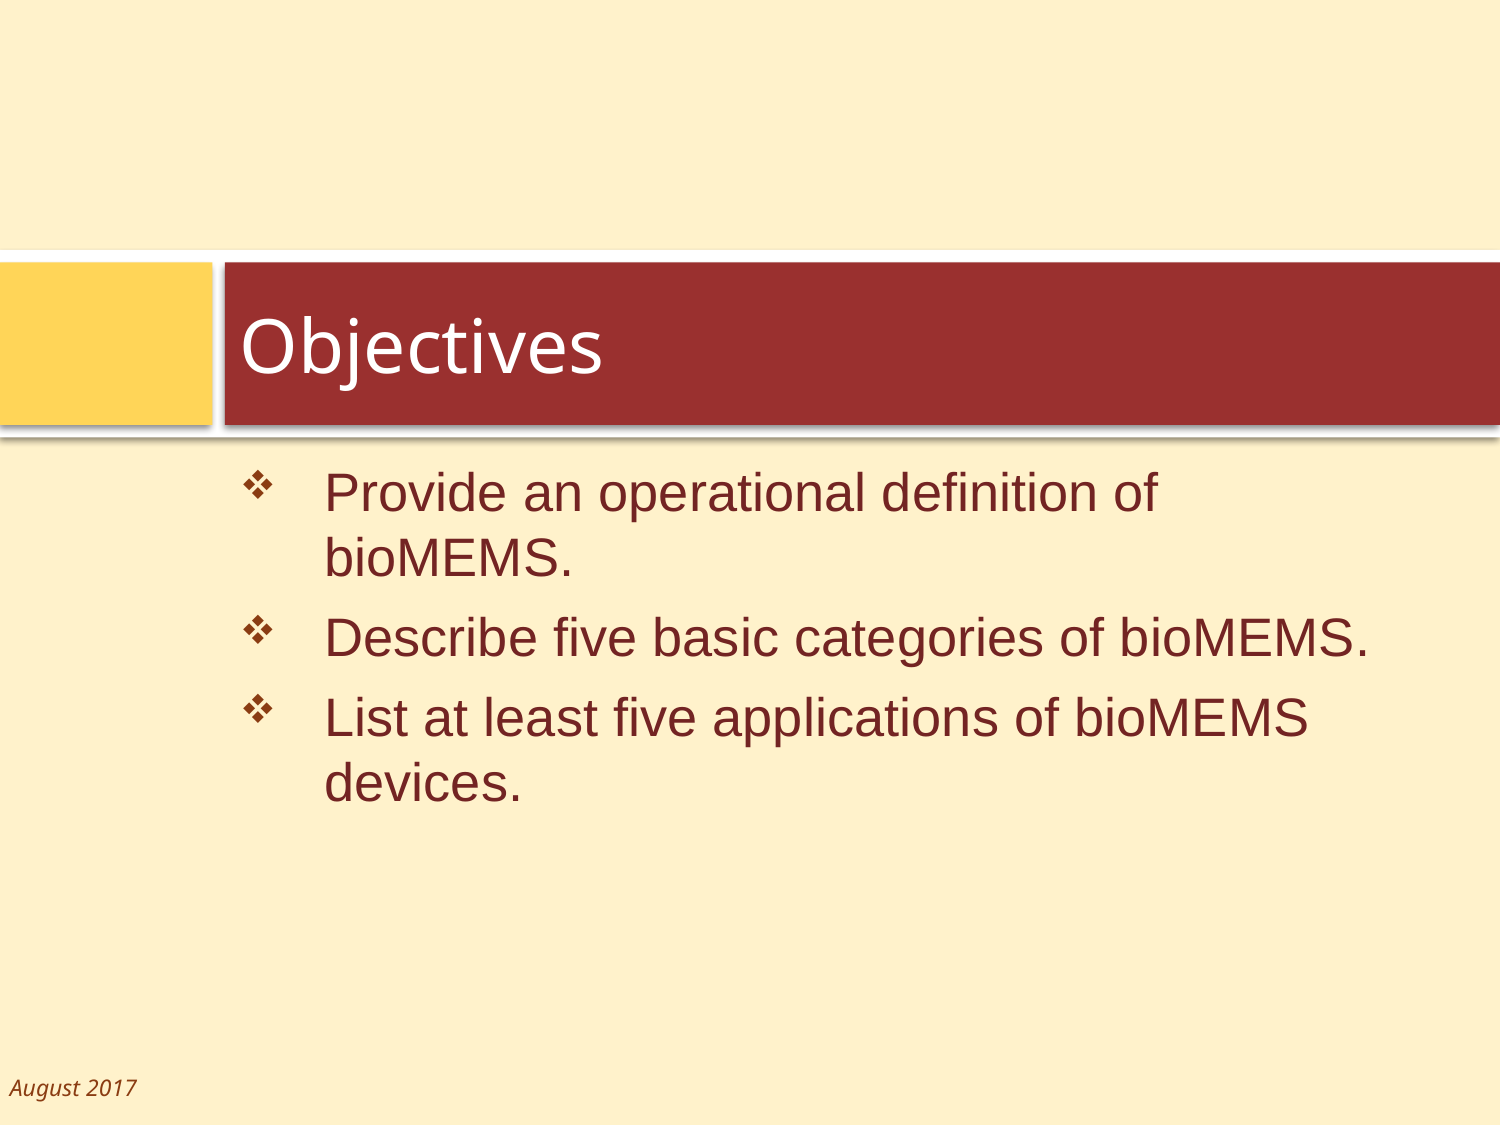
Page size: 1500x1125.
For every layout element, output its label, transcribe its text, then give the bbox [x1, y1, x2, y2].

title Objectives [225, 262, 1475, 425]
list Provide an operational definition of bioMEMS. Describe five basic categories of bioMEMS. List at least five applications of bioMEMS devices. [225, 450, 1394, 1004]
